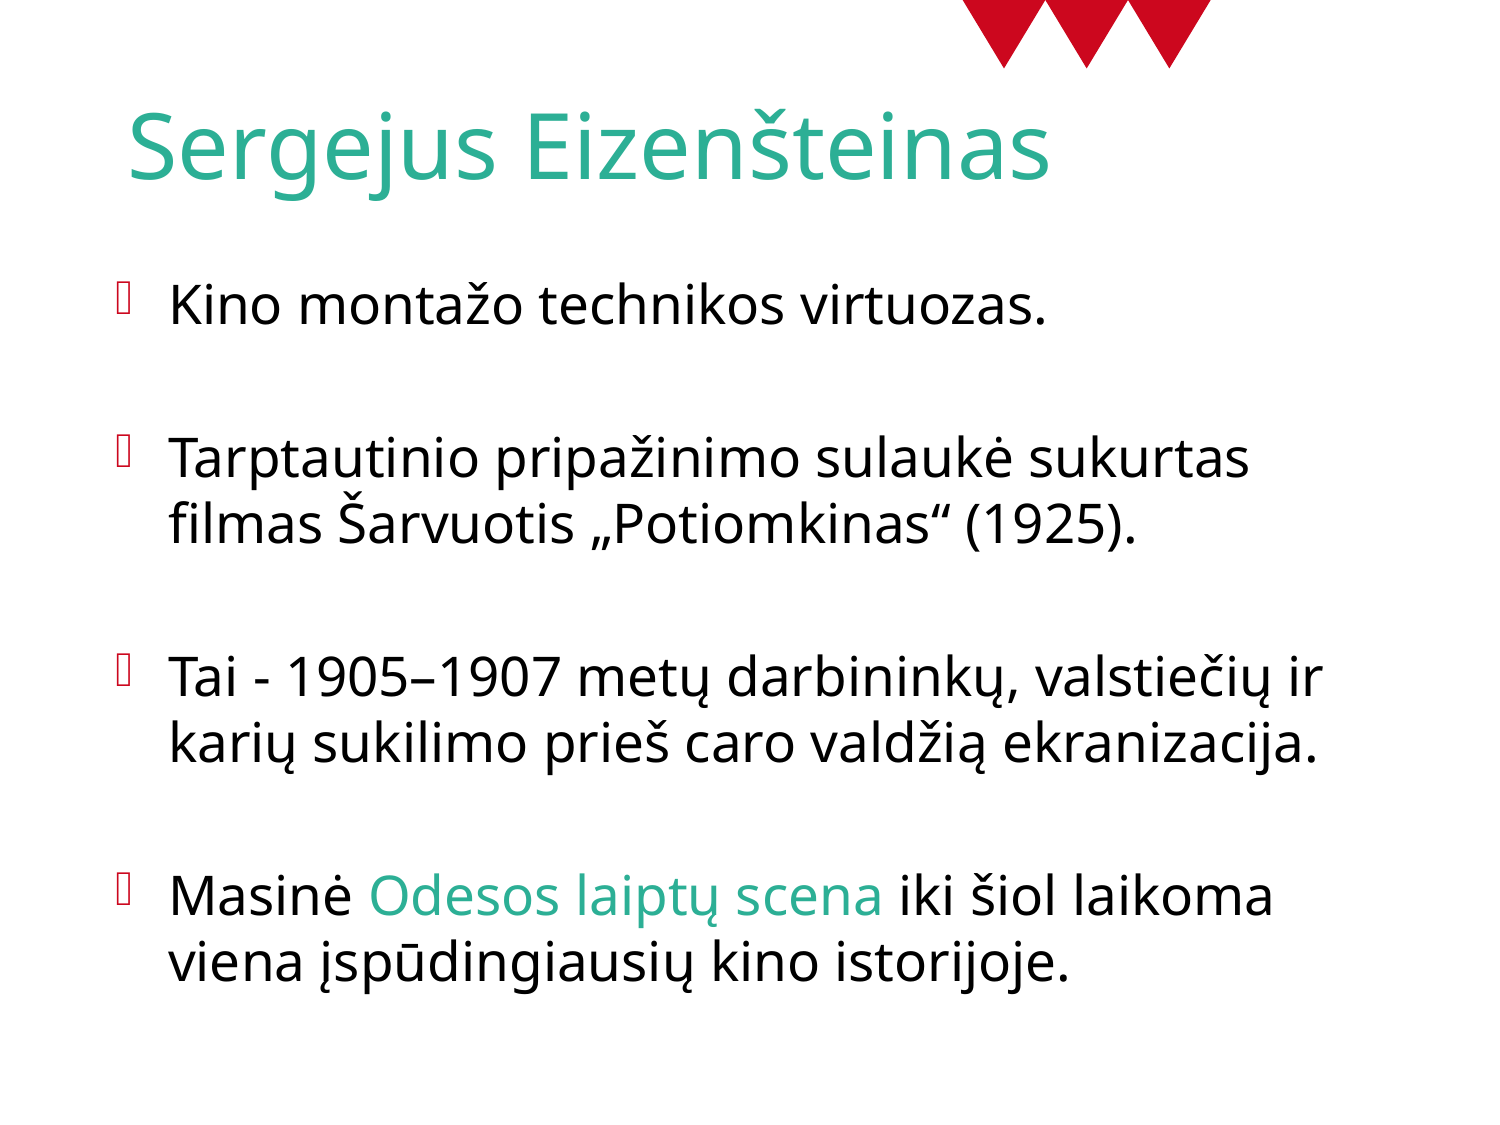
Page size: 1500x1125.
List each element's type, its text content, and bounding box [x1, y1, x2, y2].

title Sergejus Eizenšteinas [112, 66, 1388, 220]
list Kino montažo technikos virtuozas. Tarptautinio pripažinimo sulaukė sukurtas filmas Šarvuotis „Potiomkinas“ (1925). Tai - 1905–1907 metų darbininkų, valstiečių ir karių sukilimo prieš caro valdžią ekranizacija. Masinė Odesos laiptų scena iki šiol laikoma viena įspūdingiausių kino istorijoje. [100, 262, 1400, 1012]
